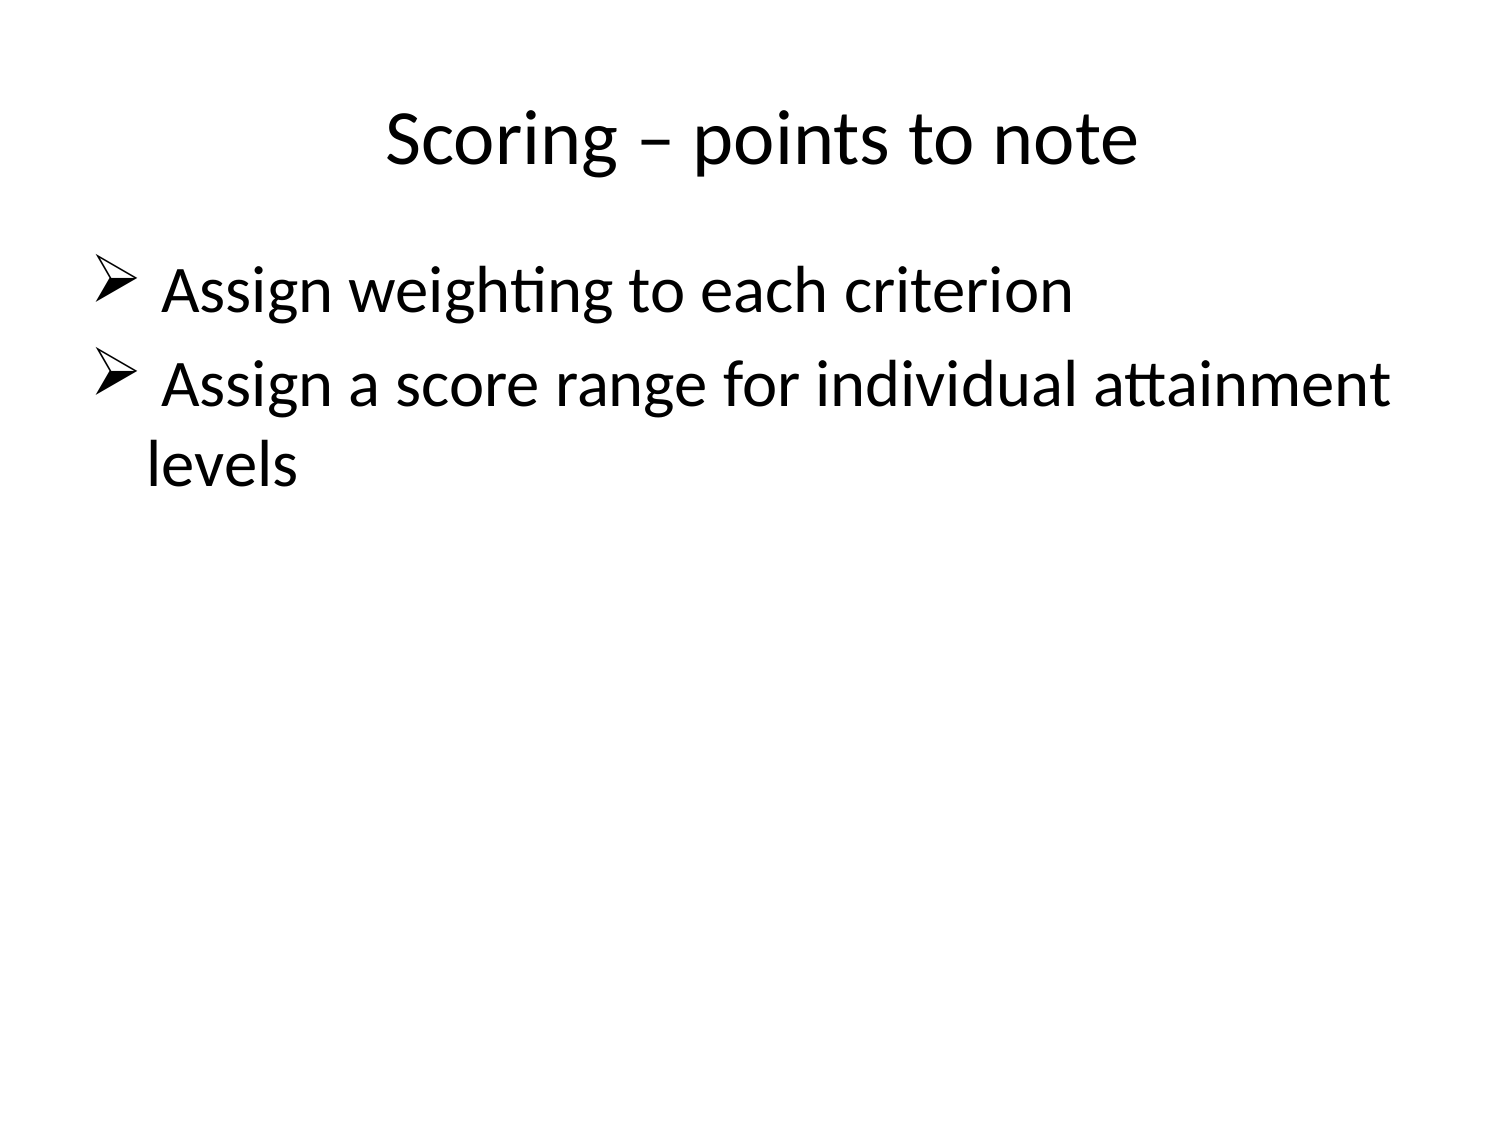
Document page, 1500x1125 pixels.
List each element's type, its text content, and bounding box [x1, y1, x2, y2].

list Assign weighting to each criterion Assign a score range for individual attainment levels [75, 238, 1425, 1091]
title Scoring – points to note [75, 0, 1452, 188]
